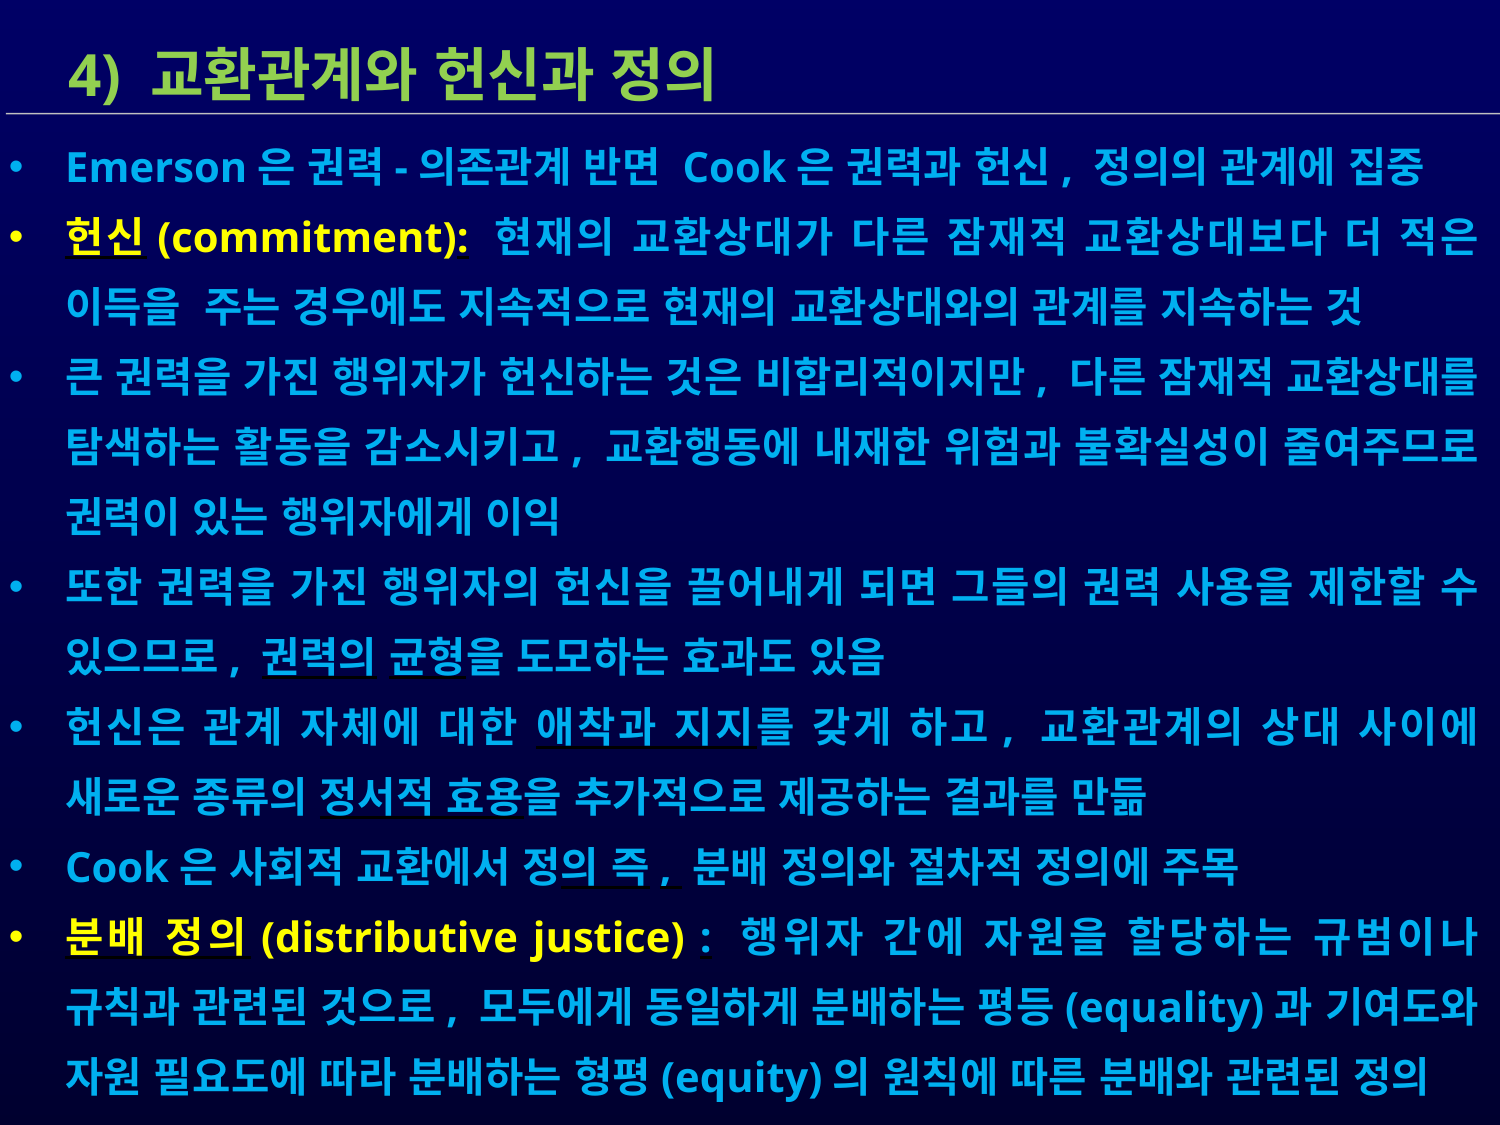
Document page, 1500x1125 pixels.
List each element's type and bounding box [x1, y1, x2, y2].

text_box [0, 30, 1500, 1125]
